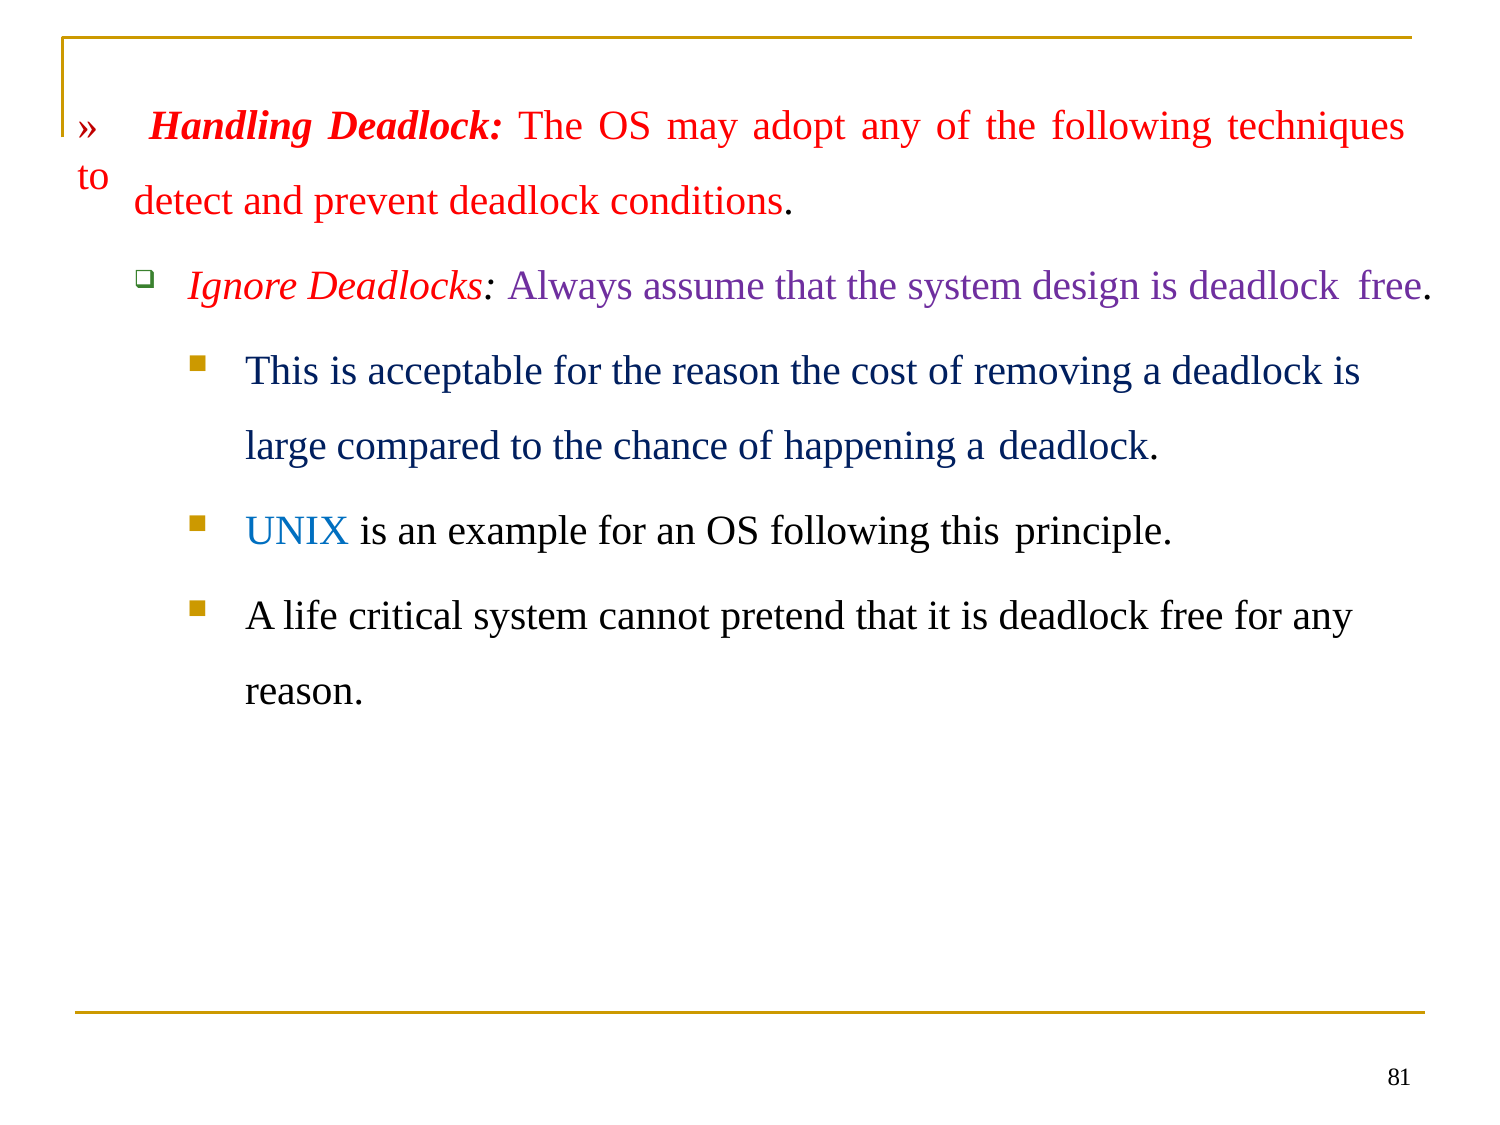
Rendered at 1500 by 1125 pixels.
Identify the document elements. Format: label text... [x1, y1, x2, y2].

text_box detect and prevent deadlock conditions. Ignore Deadlocks: Always assume that the system design is deadlock free. This is acceptable for the reason the cost of removing a deadlock is large compared to the chance of happening a deadlock. UNIX is an example for an OS following this principle. A life critical system cannot pretend that it is deadlock free for any reason. [131, 170, 1438, 713]
title » Handling Deadlock: The OS may adopt any of the following techniques to [62, 45, 1438, 286]
text_box 81 [1385, 1058, 1413, 1090]
